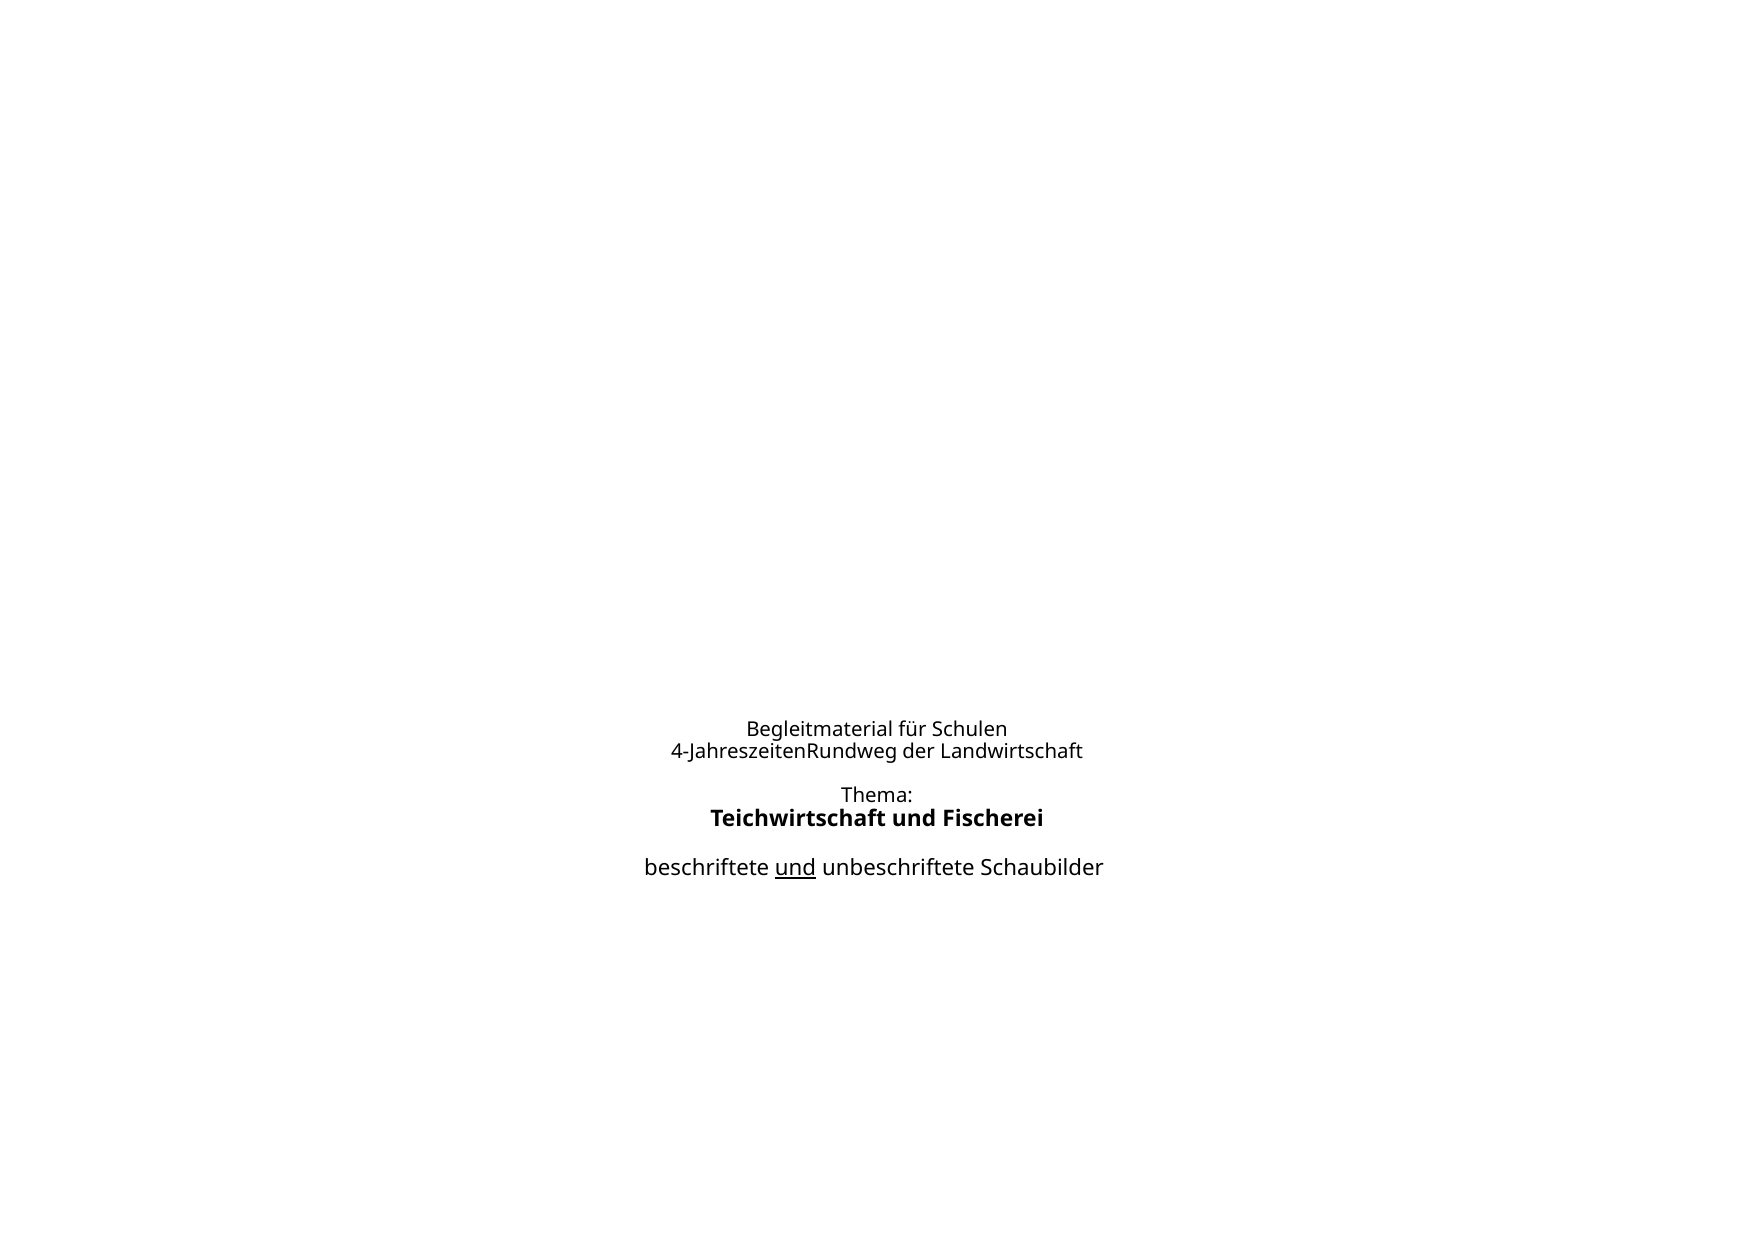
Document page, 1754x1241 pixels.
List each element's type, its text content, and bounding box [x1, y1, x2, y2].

title Begleitmaterial für Schulen 4-JahreszeitenRundweg der Landwirtschaft Thema: Teichwirtschaft und Fischerei beschriftete und unbeschriftete Schaubilder [219, 710, 1535, 902]
